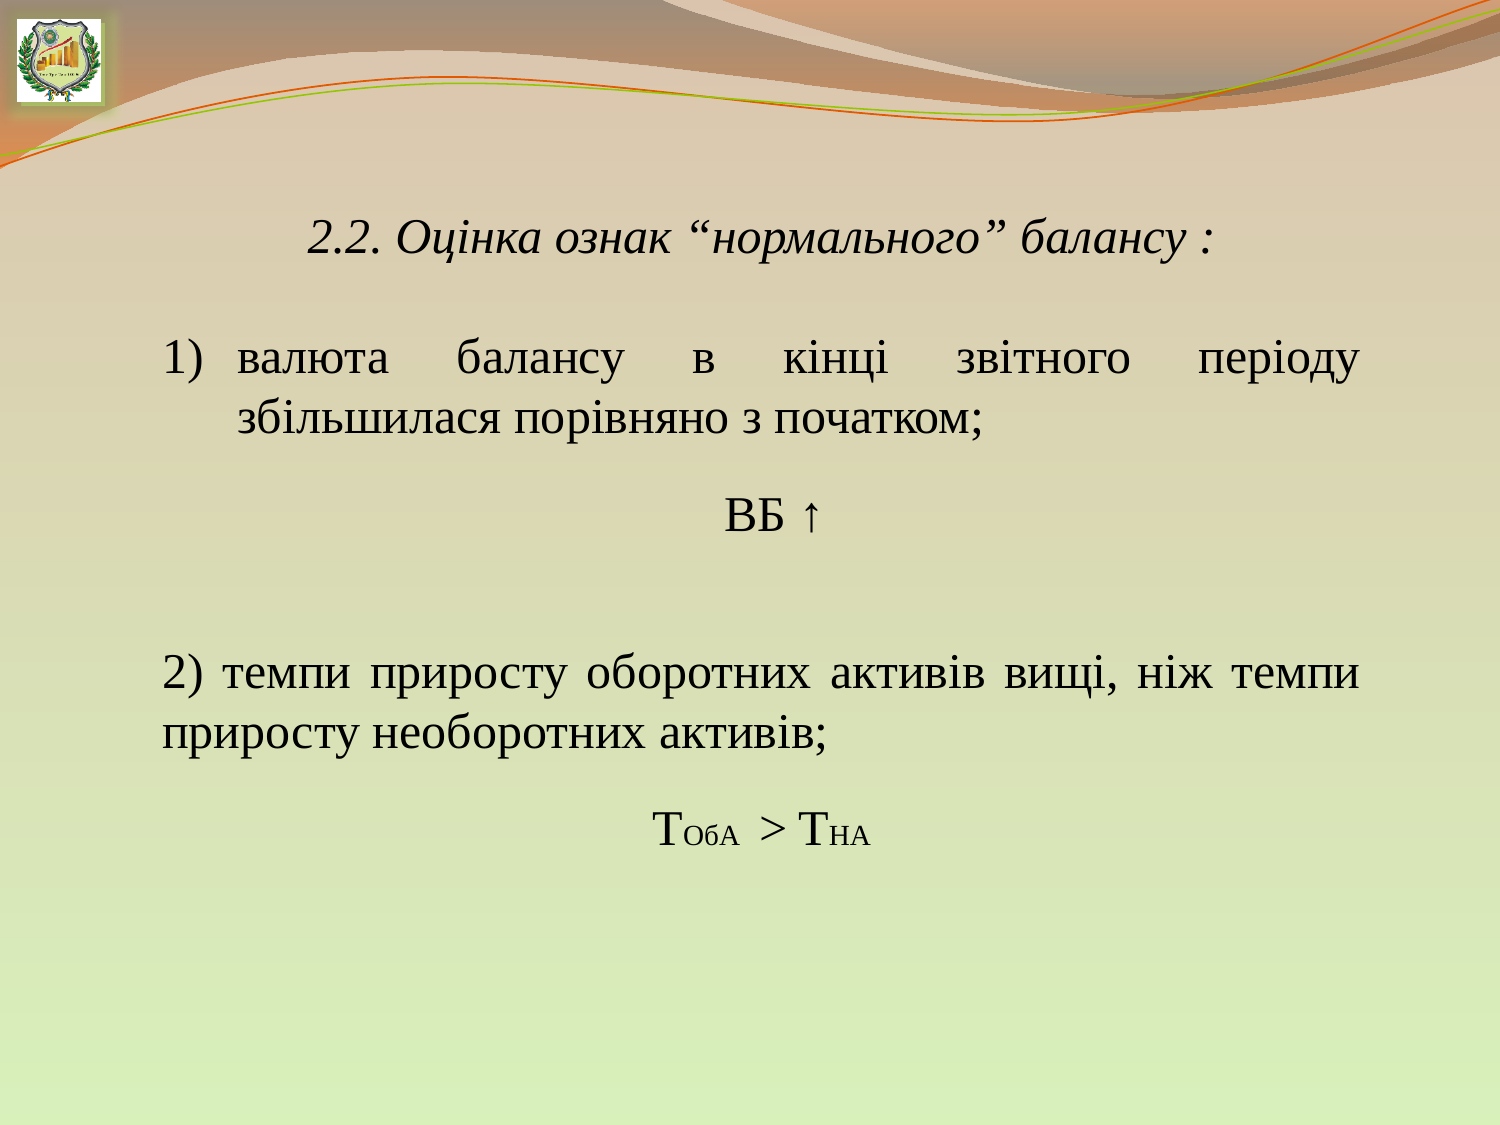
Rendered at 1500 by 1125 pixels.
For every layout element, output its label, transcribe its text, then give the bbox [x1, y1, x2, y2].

picture [17, 18, 101, 102]
text_box 2.2. Оцінка ознак “нормального” балансу : валюта балансу в кінці звітного періоду збільшилася порівняно з початком; ВБ ↑ 2) темпи приросту оборотних активів вищі, ніж темпи приросту необоротних активів; ТОбА > ТНА [147, 136, 1376, 889]
